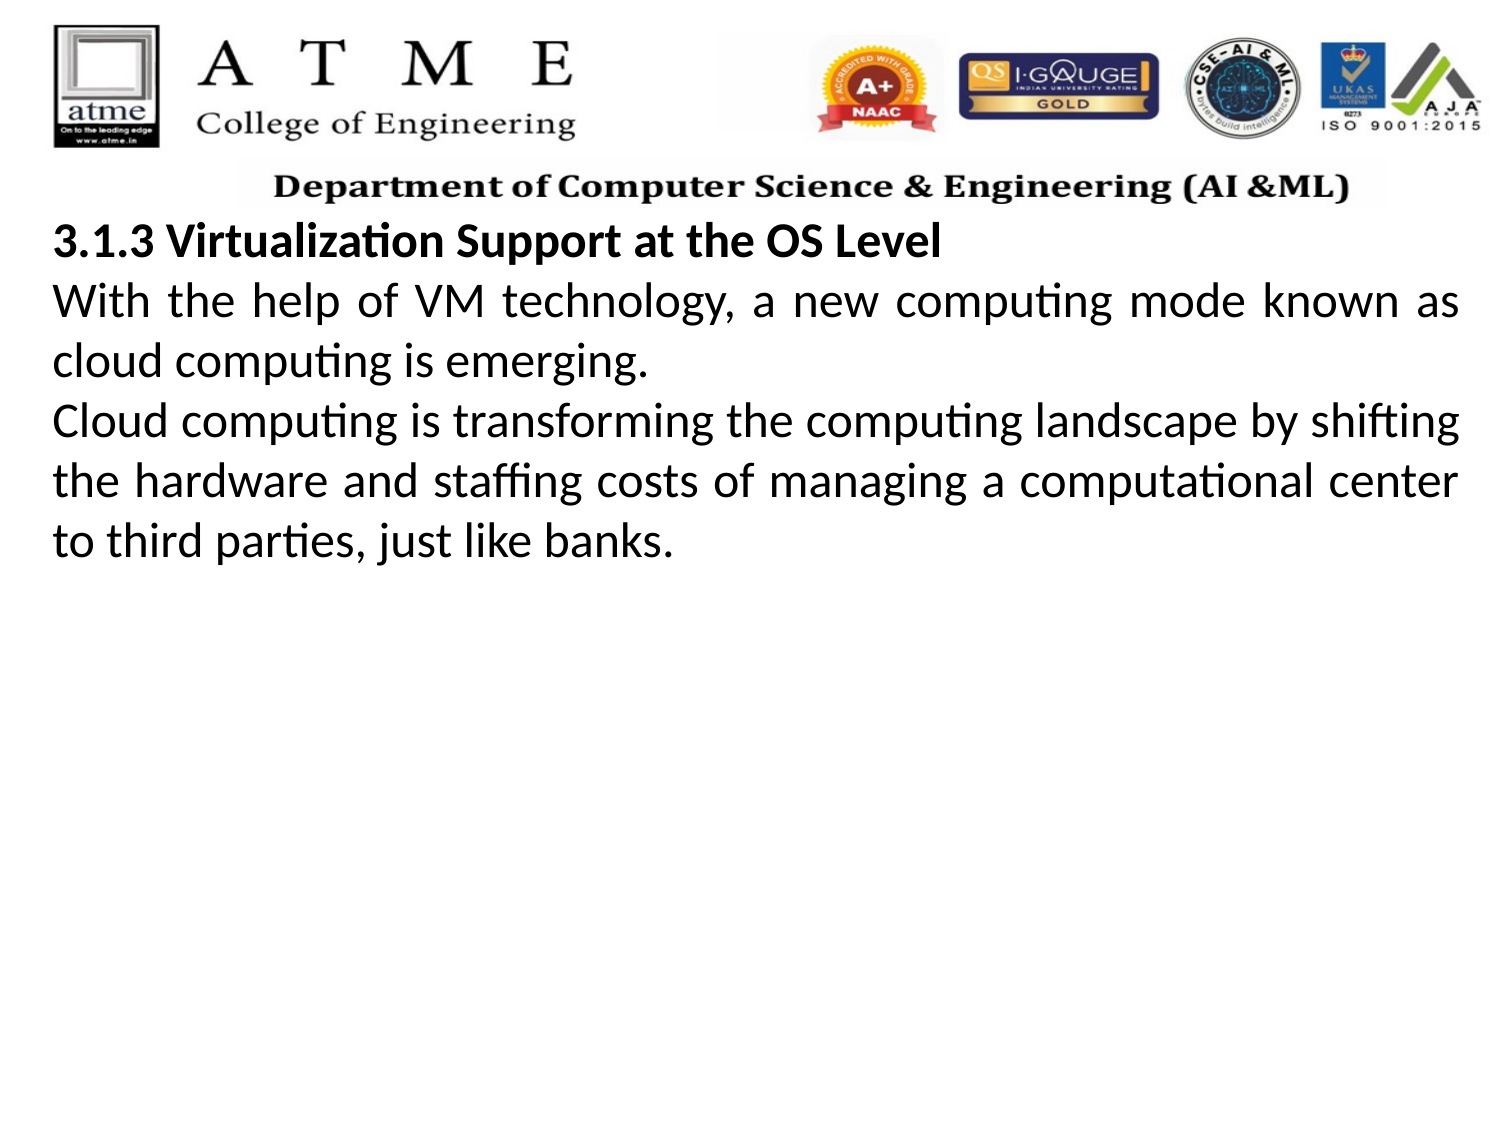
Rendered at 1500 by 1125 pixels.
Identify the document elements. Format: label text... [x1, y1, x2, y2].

picture [24, 0, 1500, 226]
text_box 3.1.3 Virtualization Support at the OS Level With the help of VM technology, a new computing mode known as cloud computing is emerging. Cloud computing is transforming the computing landscape by shifting the hardware and staffing costs of managing a computational center to third parties, just like banks. [37, 234, 1475, 575]
